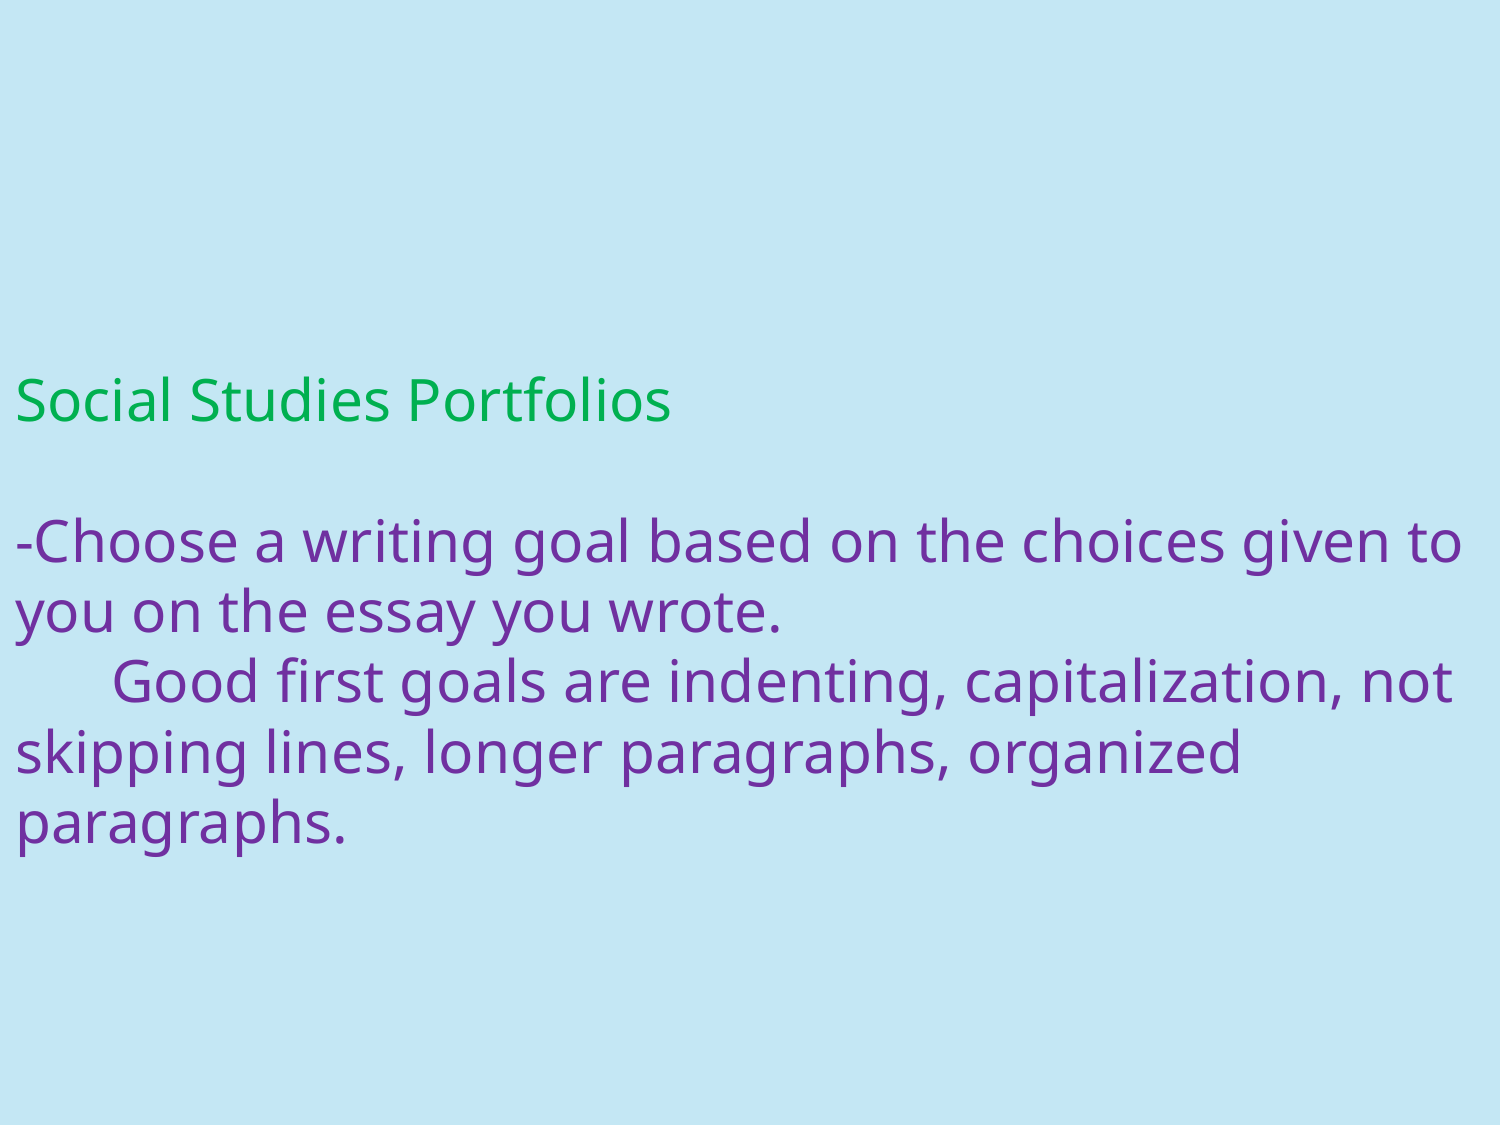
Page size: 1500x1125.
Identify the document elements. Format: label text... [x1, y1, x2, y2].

title Social Studies Portfolios -Choose a writing goal based on the choices given to you on the essay you wrote. Good first goals are indenting, capitalization, not skipping lines, longer paragraphs, organized paragraphs. [0, 349, 1500, 1125]
